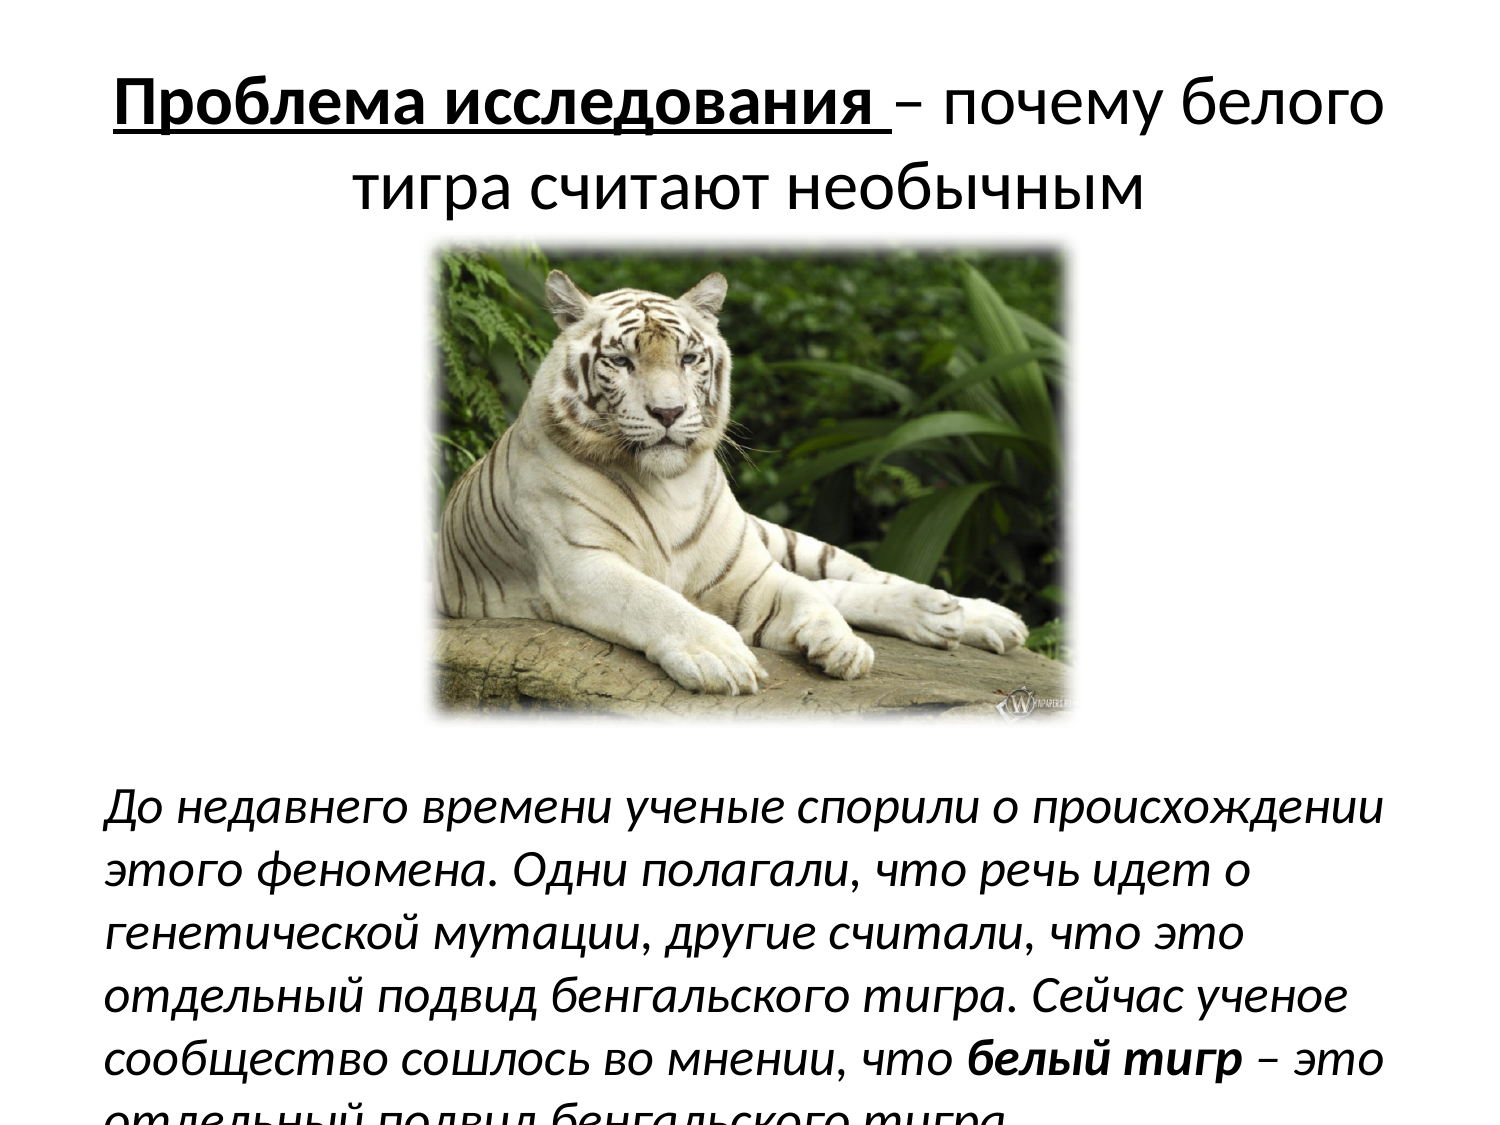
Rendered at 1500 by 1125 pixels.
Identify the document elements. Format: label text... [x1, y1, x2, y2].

list До недавнего времени ученые спорили о происхождении этого феномена. Одни полагали, что речь идет о генетической мутации, другие считали, что это отдельный подвид бенгальского тигра. Сейчас ученое сообщество сошлось во мнении, что белый тигр – это отдельный подвид бенгальского тигра. [88, 692, 1414, 1125]
title Проблема исследования – почему белого тигра считают необычным [75, 45, 1425, 233]
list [418, 231, 1082, 729]
